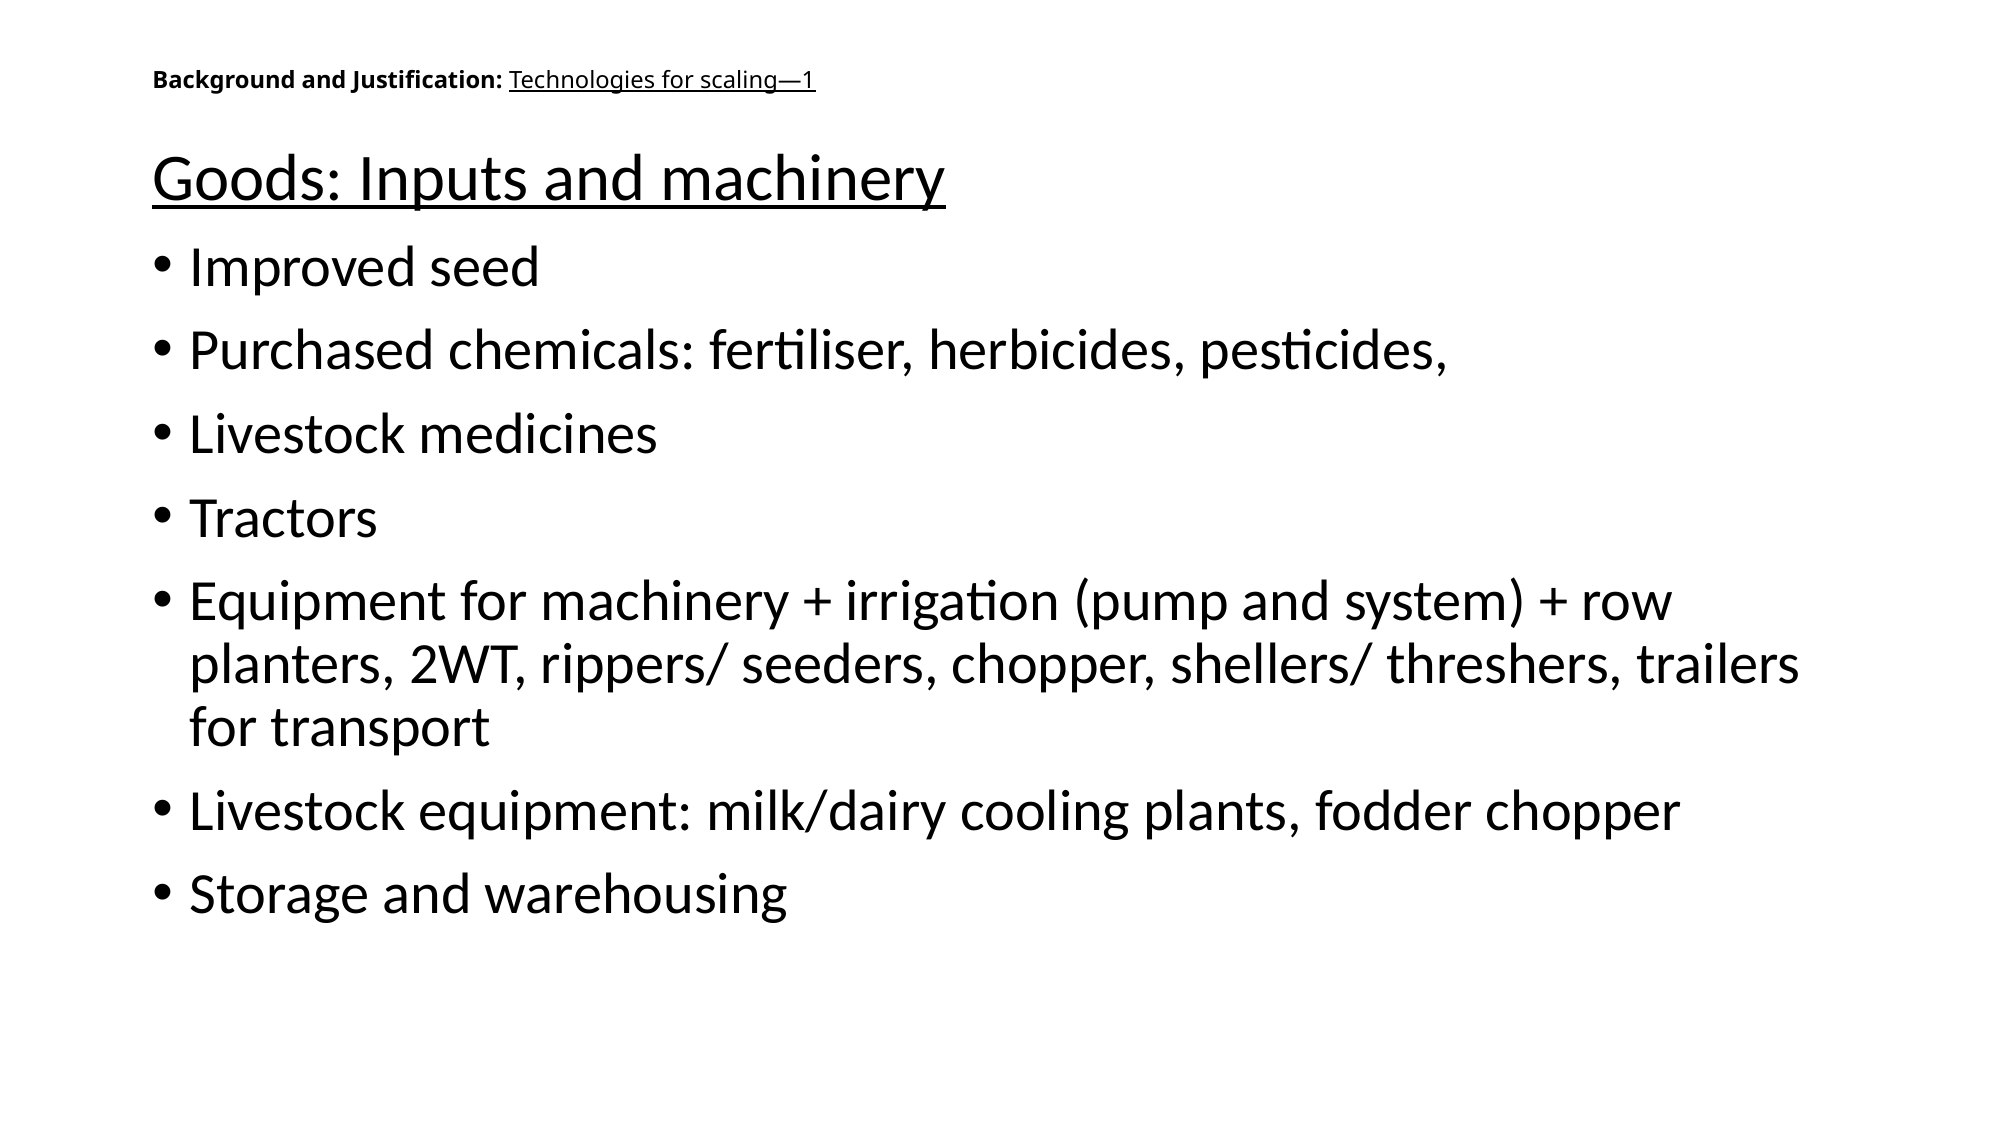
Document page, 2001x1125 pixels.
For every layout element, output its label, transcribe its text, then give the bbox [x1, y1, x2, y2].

title Background and Justification: Technologies for scaling—1 [137, 59, 1863, 135]
list Goods: Inputs and machinery Improved seed Purchased chemicals: fertiliser, herbicides, pesticides, Livestock medicines Tractors Equipment for machinery + irrigation (pump and system) + row planters, 2WT, rippers/ seeders, chopper, shellers/ threshers, trailers for transport Livestock equipment: milk/dairy cooling plants, fodder chopper Storage and warehousing [137, 135, 1863, 945]
